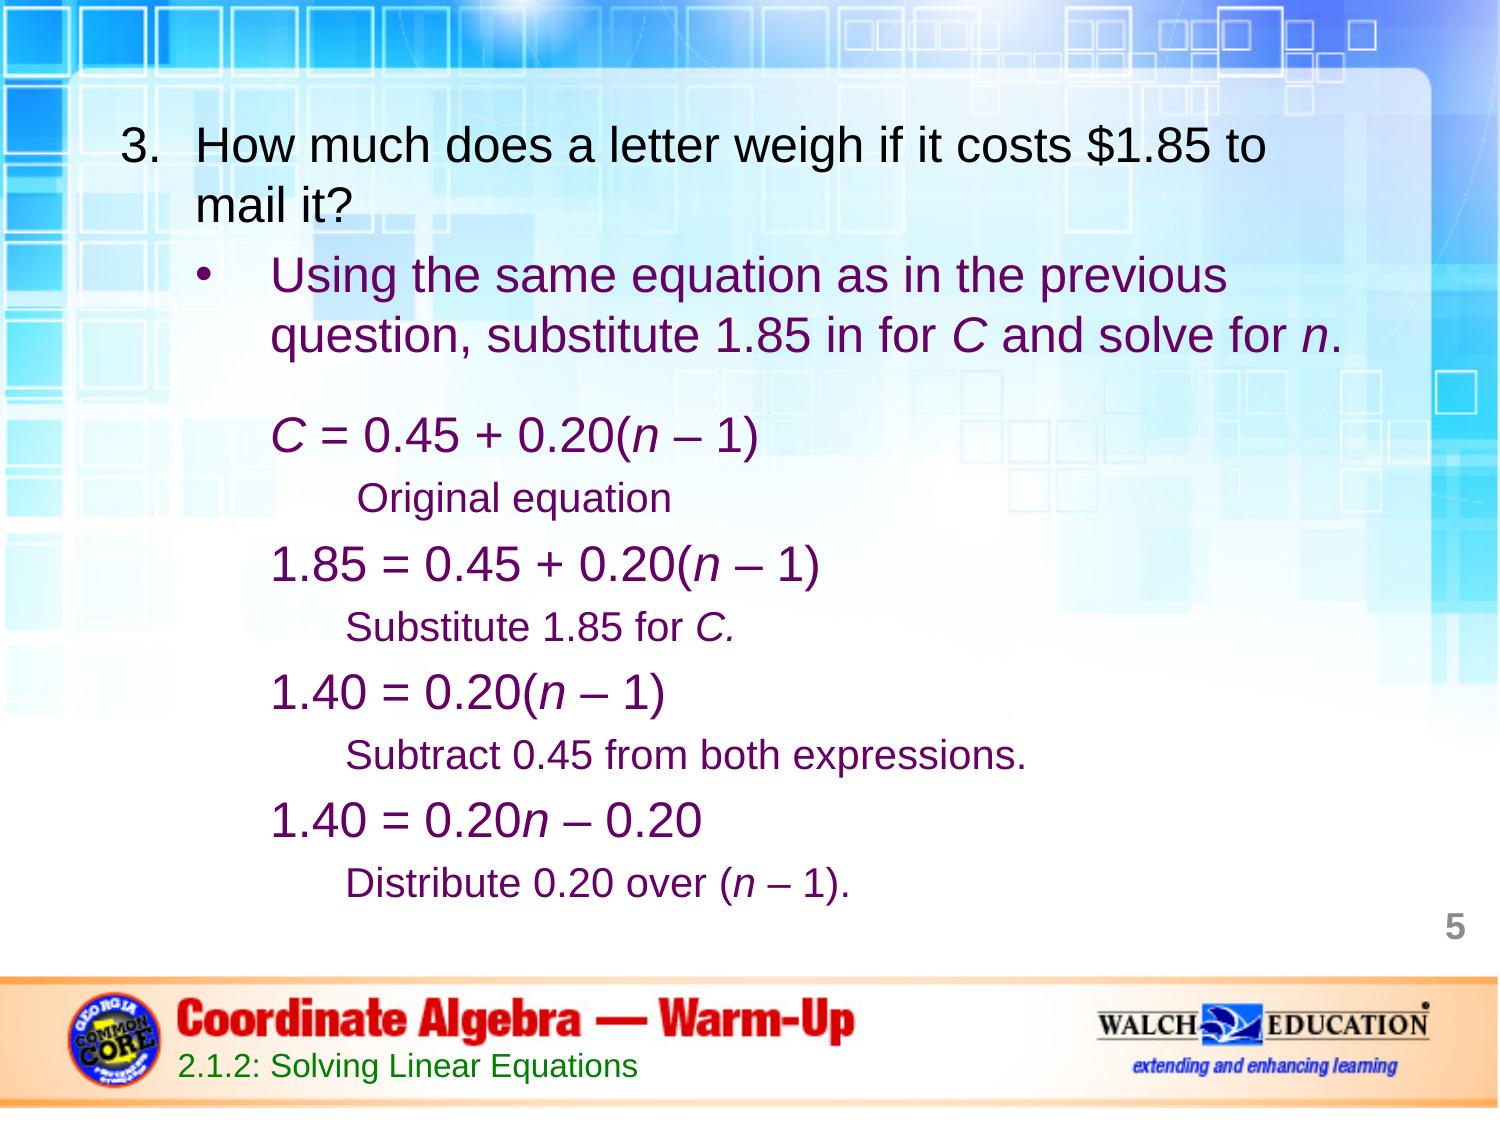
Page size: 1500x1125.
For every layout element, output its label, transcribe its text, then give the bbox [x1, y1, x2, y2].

list 2.1.2: Solving Linear Equations [162, 1036, 1070, 1080]
slide_number 5 [1361, 901, 1481, 949]
subtitle How much does a letter weigh if it costs $1.85 to mail it? Using the same equation as in the previous question, substitute 1.85 in for C and solve for n. C = 0.45 + 0.20(n – 1) Original equation 1.85 = 0.45 + 0.20(n – 1) Substitute 1.85 for C. 1.40 = 0.20(n – 1) Subtract 0.45 from both expressions. 1.40 = 0.20n – 0.20 Distribute 0.20 over (n – 1). [105, 105, 1362, 925]
picture [0, 0, 1500, 1108]
